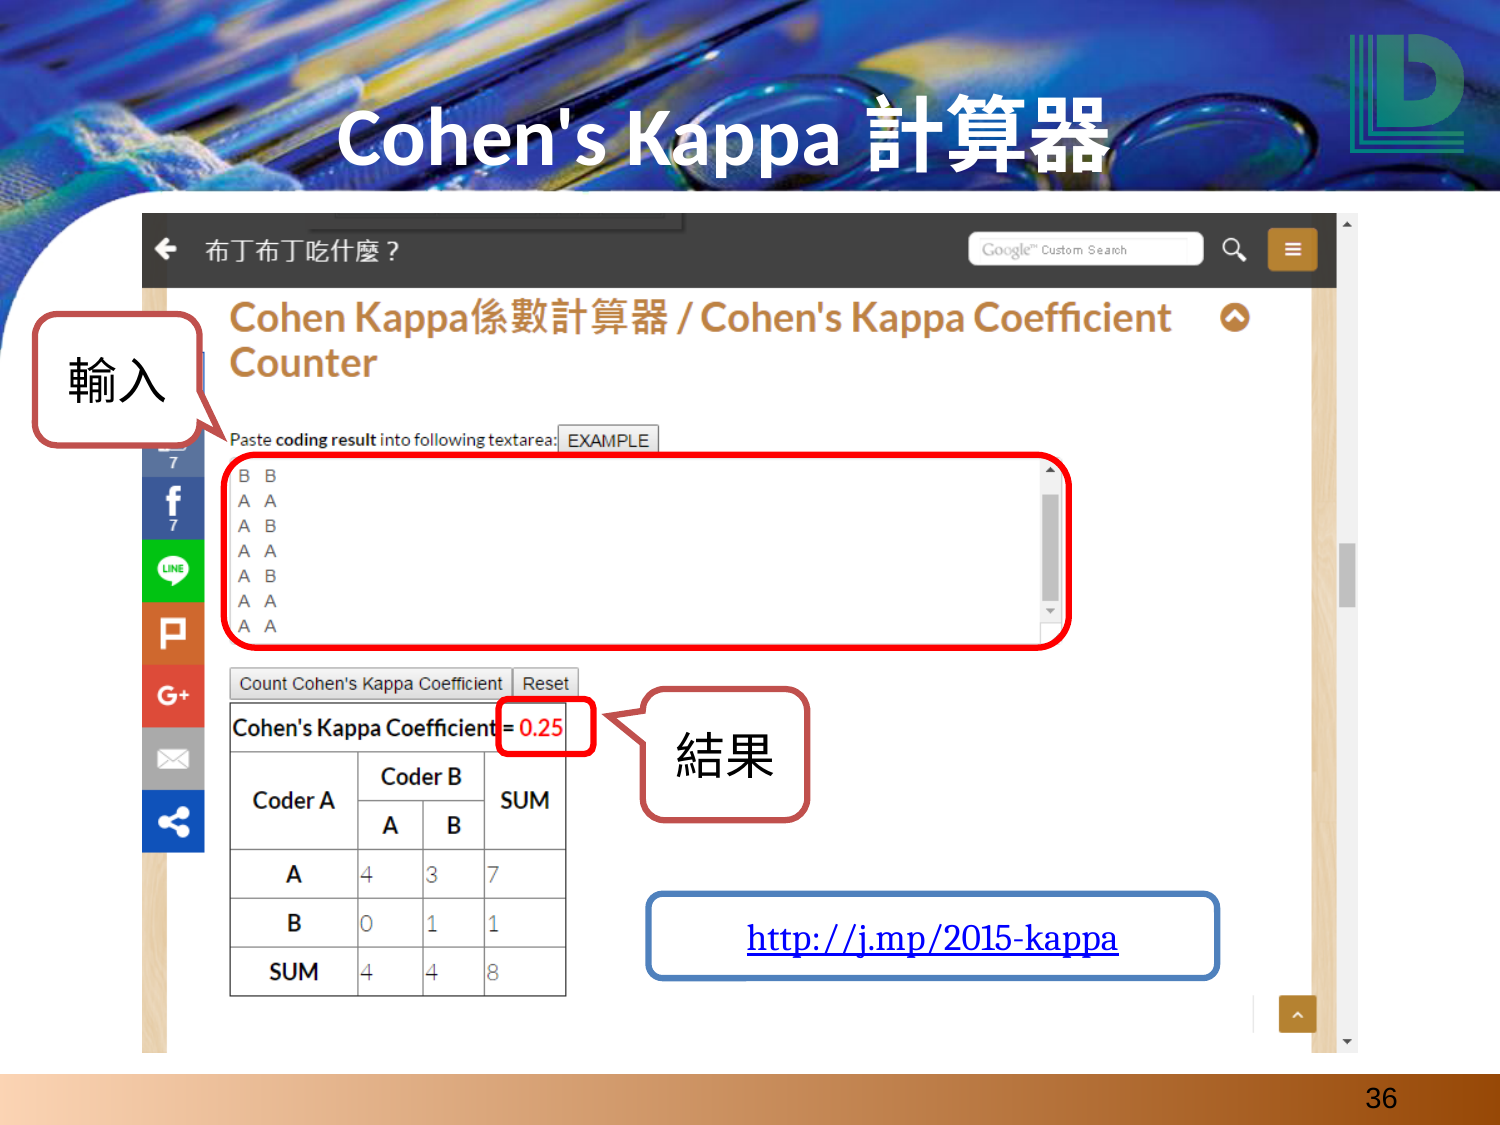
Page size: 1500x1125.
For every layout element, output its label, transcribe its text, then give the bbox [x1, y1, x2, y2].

title Cohen's Kappa計算器 [137, 93, 1313, 190]
table_cell 2 [369, 1075, 373, 1125]
picture [0, 0, 1500, 1053]
text_box 輸入 [34, 314, 137, 446]
slide_number ‹#› [1350, 1074, 1488, 1118]
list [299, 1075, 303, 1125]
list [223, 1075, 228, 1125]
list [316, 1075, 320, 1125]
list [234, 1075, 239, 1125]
